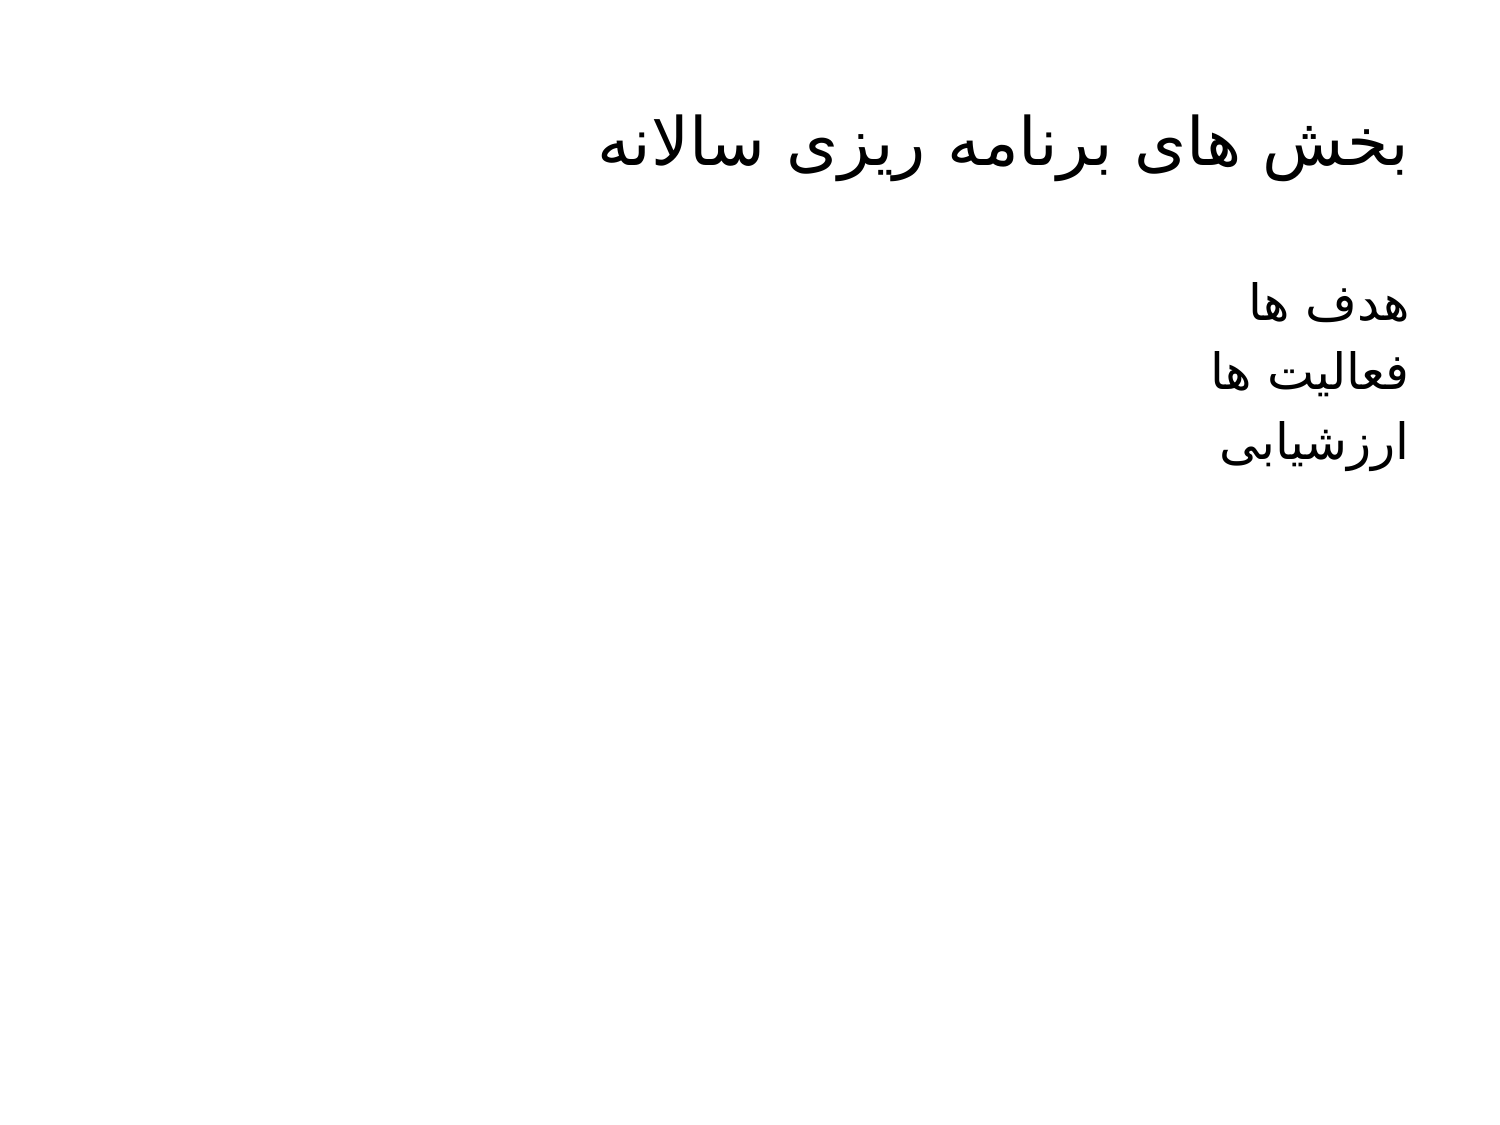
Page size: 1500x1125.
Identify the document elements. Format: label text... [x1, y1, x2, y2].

list هدف ها فعالیت ها ارزشیابی [75, 262, 1425, 1005]
title بخش های برنامه ریزی سالانه [75, 45, 1425, 233]
